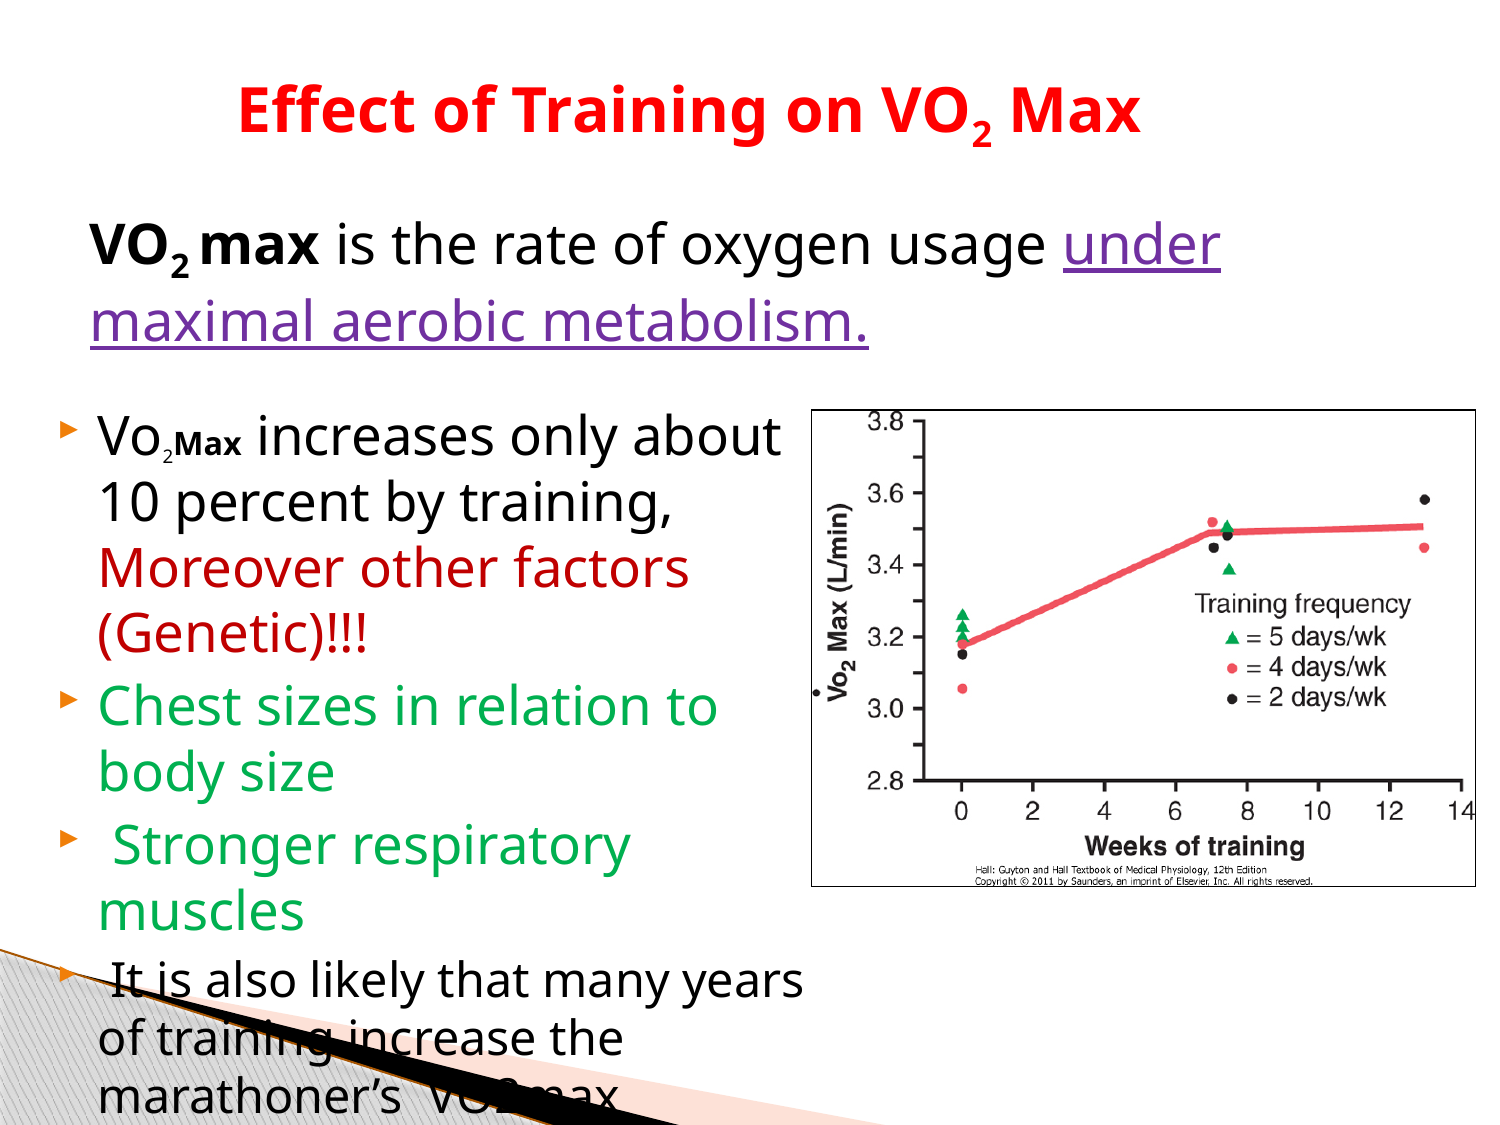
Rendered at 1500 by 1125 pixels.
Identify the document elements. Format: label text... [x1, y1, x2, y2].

text_box Effect of Training on VO2 Max [221, 62, 1157, 163]
picture [812, 410, 1476, 887]
text_box VO2 max is the rate of oxygen usage under maximal aerobic metabolism. [74, 198, 1338, 361]
list Vo2Max increases only about 10 percent by training, Moreover other factors (Genetic)!!! Chest sizes in relation to body size Stronger respiratory muscles It is also likely that many years of training increase the marathoner’s VO2max [24, 393, 838, 1125]
